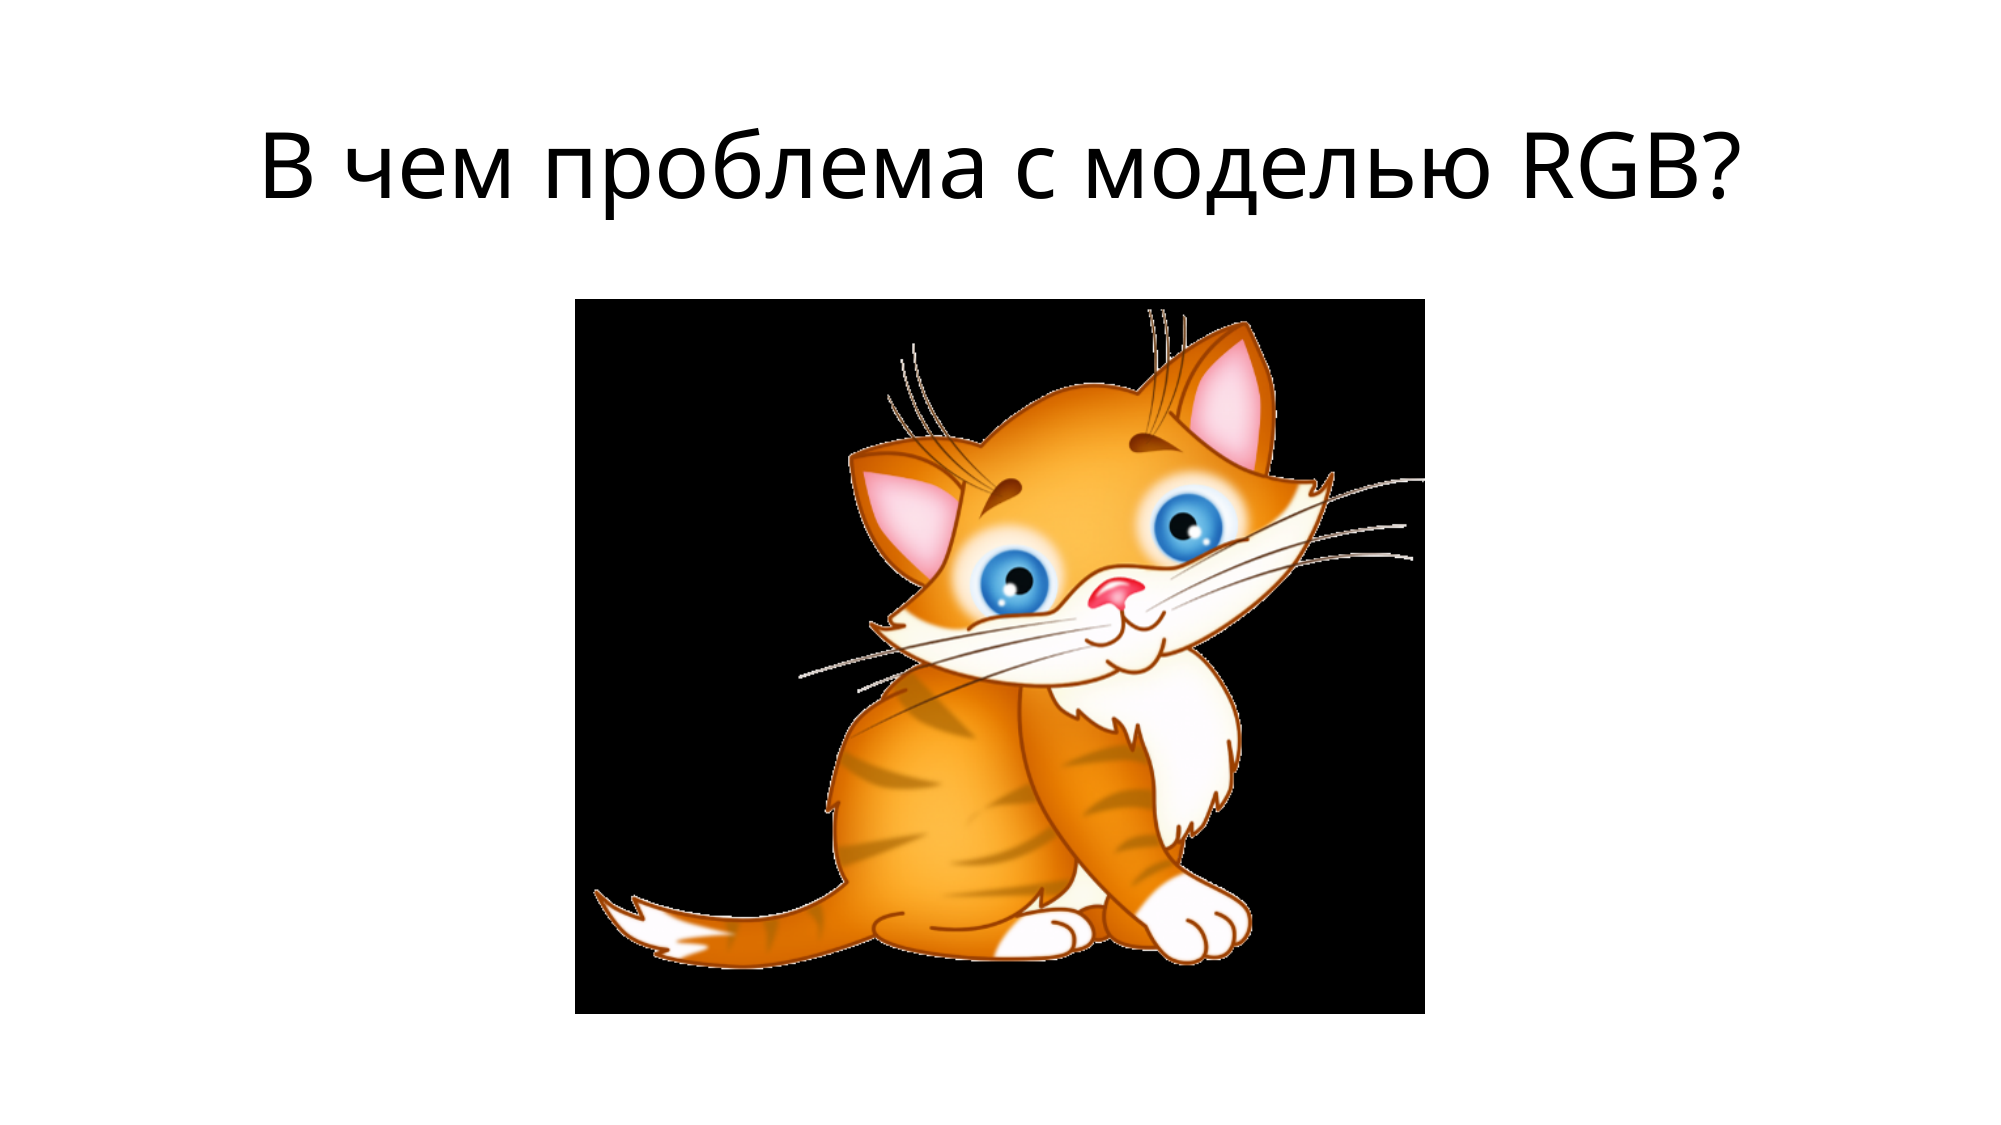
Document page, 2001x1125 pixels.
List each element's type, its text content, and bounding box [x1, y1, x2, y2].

title В чем проблема с моделью RGB? [137, 59, 1863, 278]
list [575, 299, 1425, 1014]
